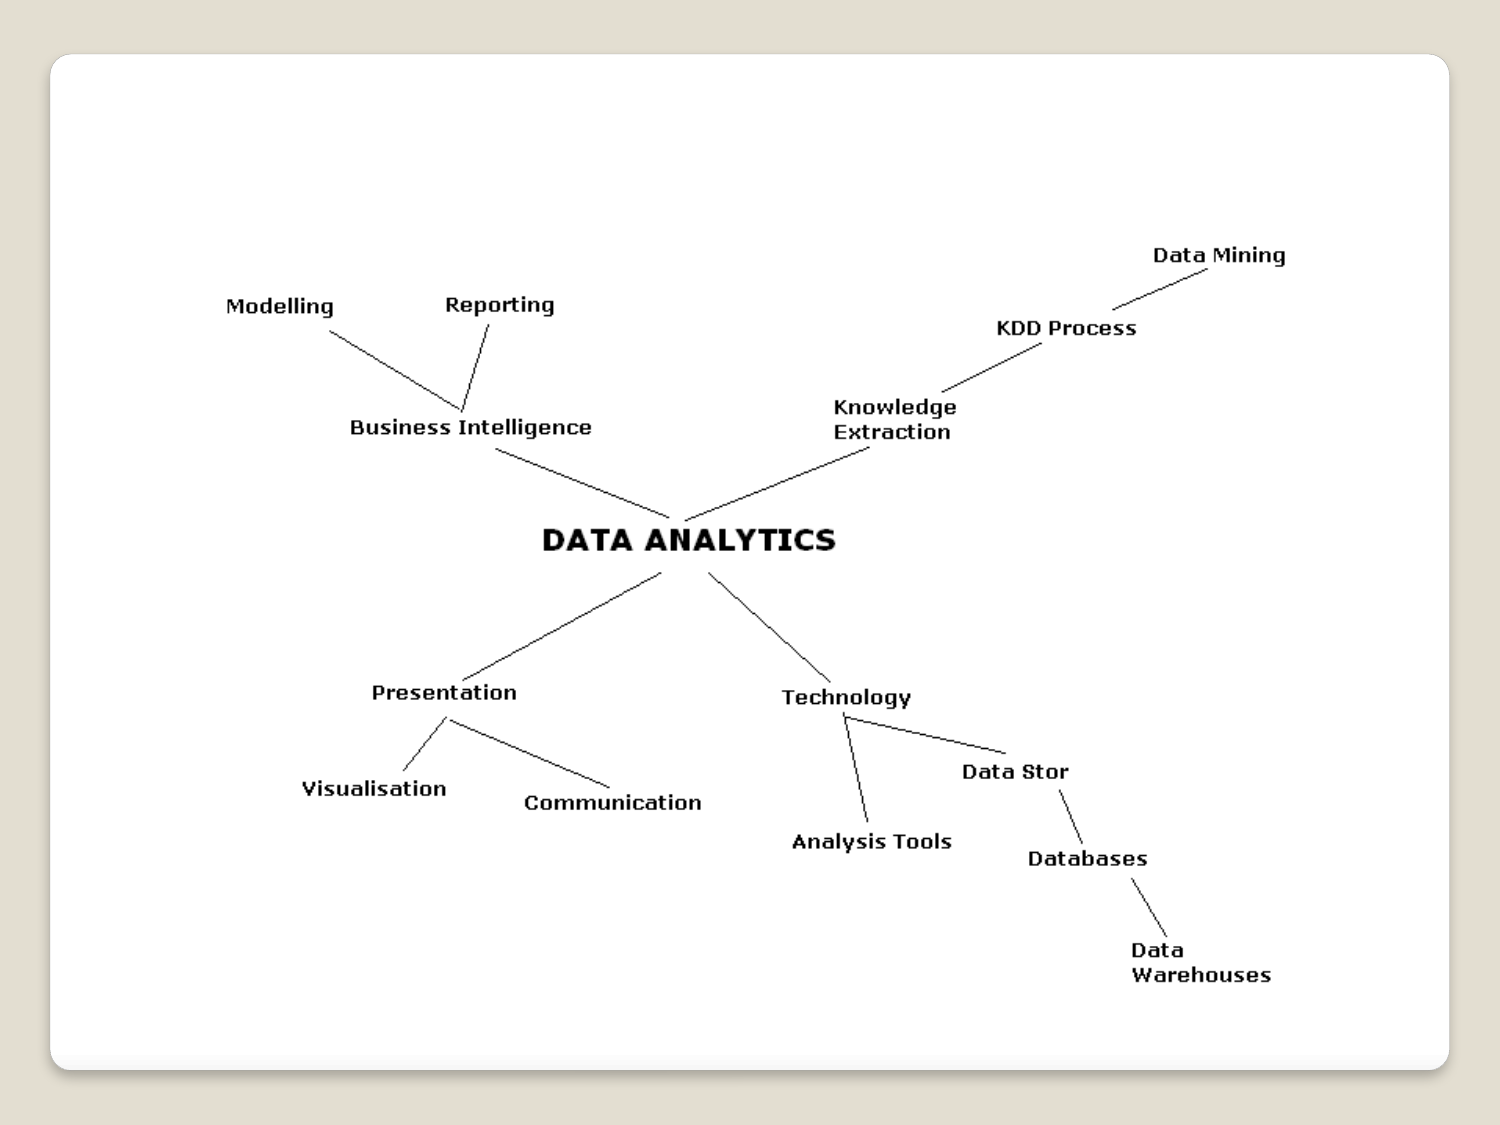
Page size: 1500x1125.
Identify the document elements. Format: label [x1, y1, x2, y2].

picture [111, 70, 1407, 1036]
